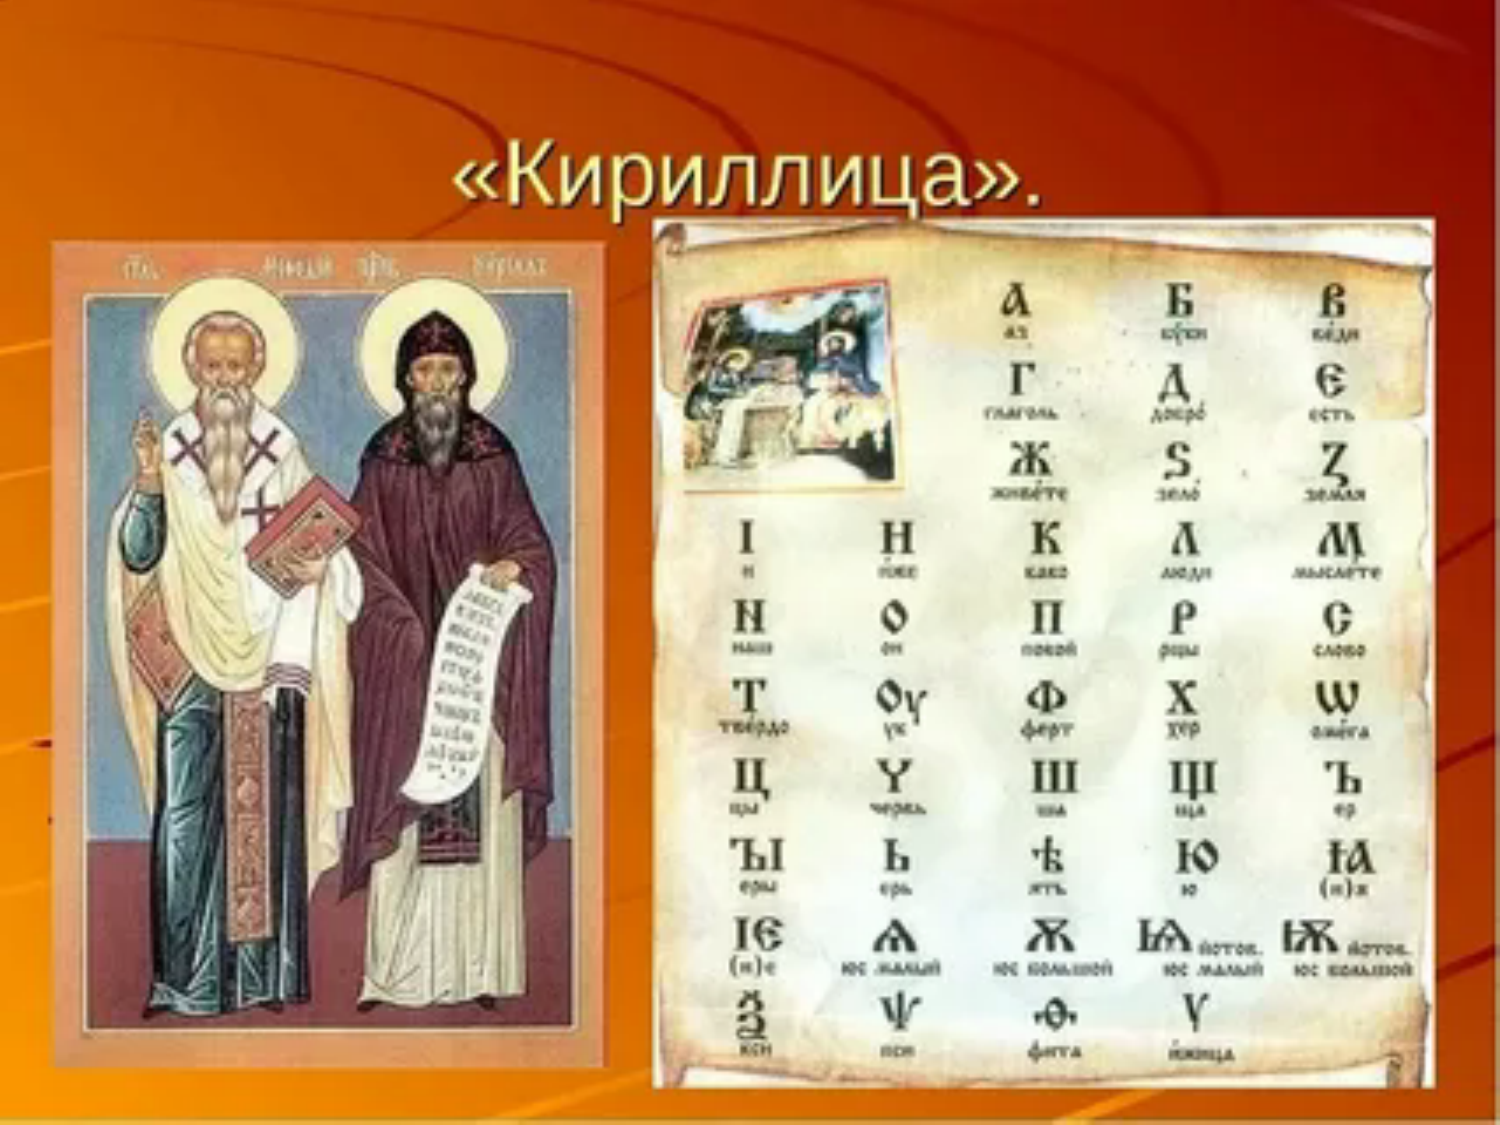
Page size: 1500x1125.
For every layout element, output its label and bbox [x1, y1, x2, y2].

list [0, 0, 1500, 1125]
